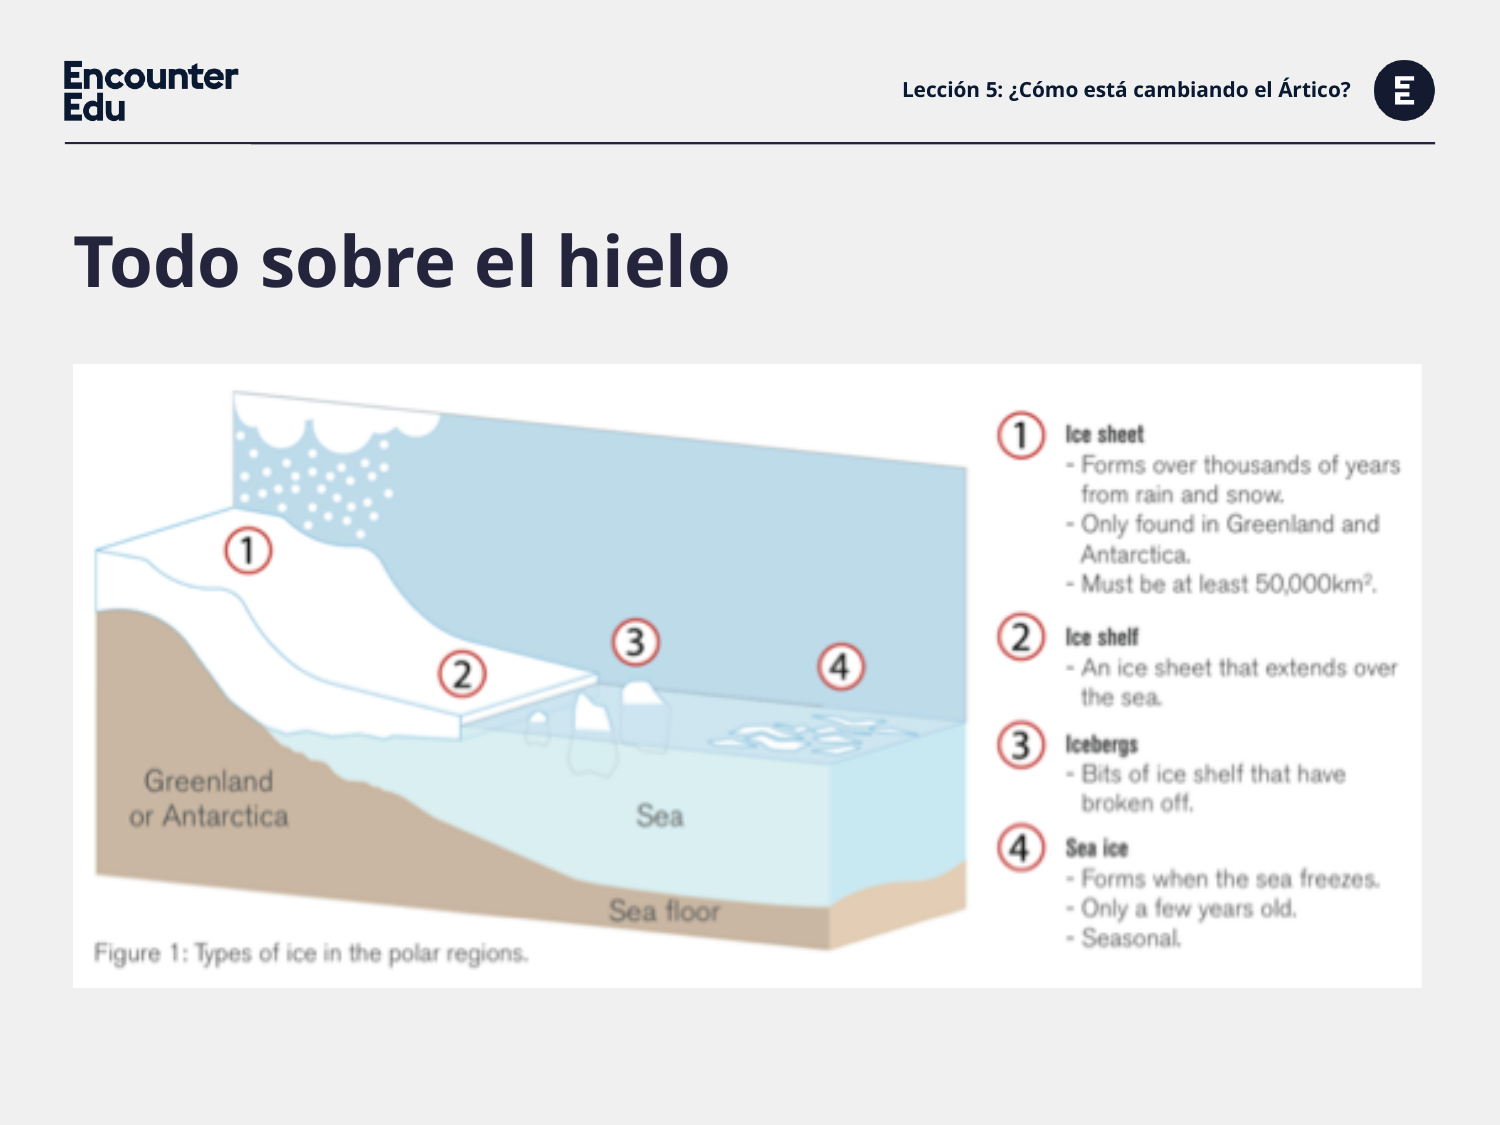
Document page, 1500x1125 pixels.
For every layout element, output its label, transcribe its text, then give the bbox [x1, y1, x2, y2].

title Lección 5: ¿Cómo está cambiando el Ártico? [636, 67, 1359, 114]
text_box Todo sobre el hielo [58, 219, 1412, 310]
picture [60, 59, 243, 122]
picture [1372, 58, 1436, 122]
picture [73, 364, 1425, 988]
